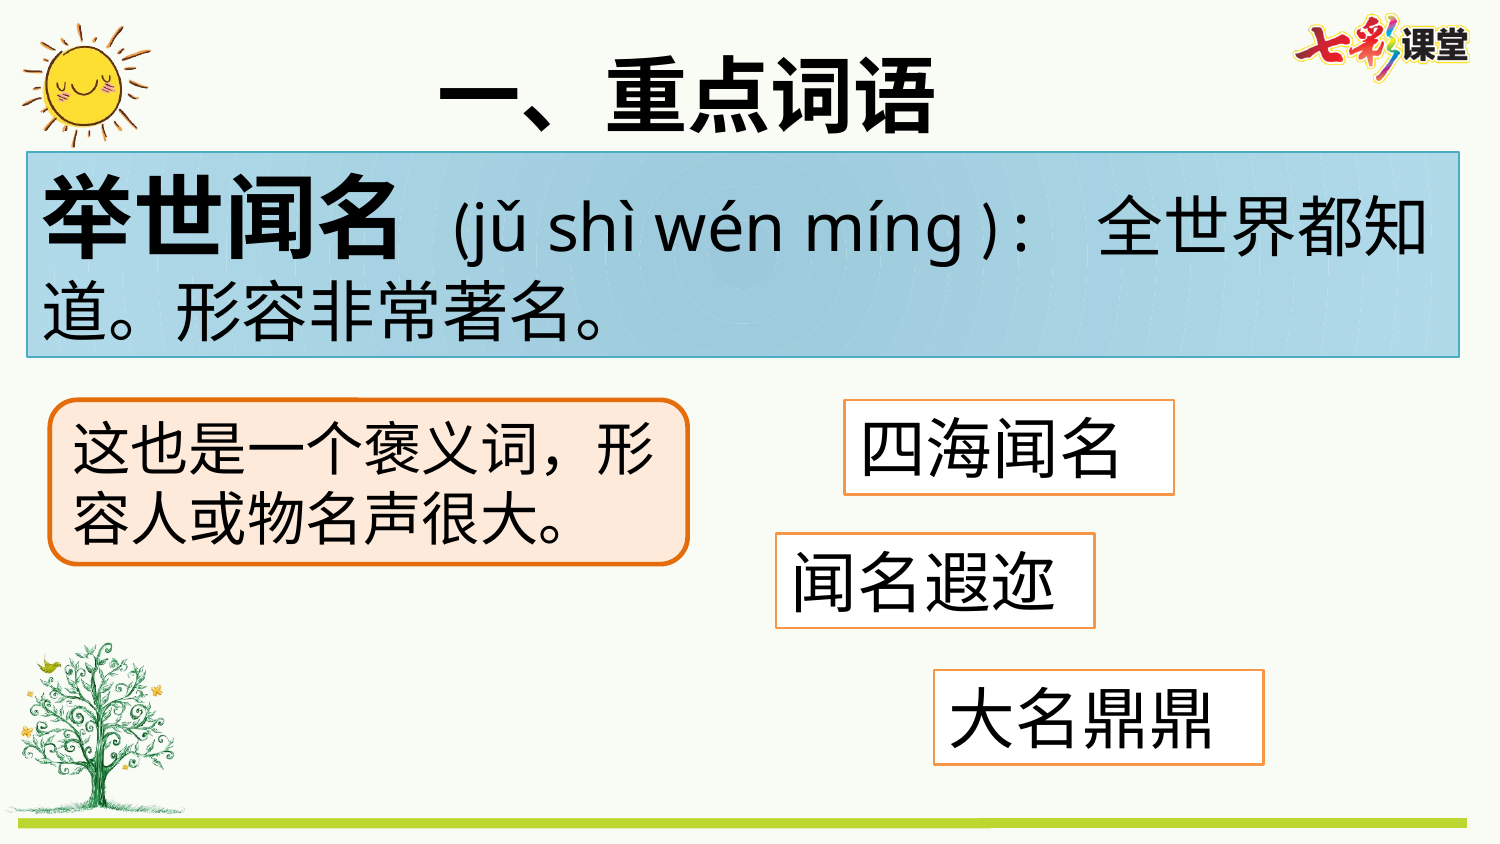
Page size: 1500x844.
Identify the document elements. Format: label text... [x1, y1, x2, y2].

picture [0, 608, 1467, 844]
picture [1291, 9, 1472, 87]
text_box 举世闻名 (jǔ shì wén míng ): 全世界都知道。形容非常著名。 [26, 151, 1460, 358]
picture [0, 0, 173, 172]
text_box 四海闻名 [843, 399, 1175, 496]
text_box 闻名遐迩 [775, 532, 1096, 629]
text_box 一、重点词语 [422, 36, 953, 151]
text_box 大名鼎鼎 [933, 669, 1265, 766]
text_box 这也是一个褒义词，形容人或物名声很大。 [48, 398, 689, 566]
